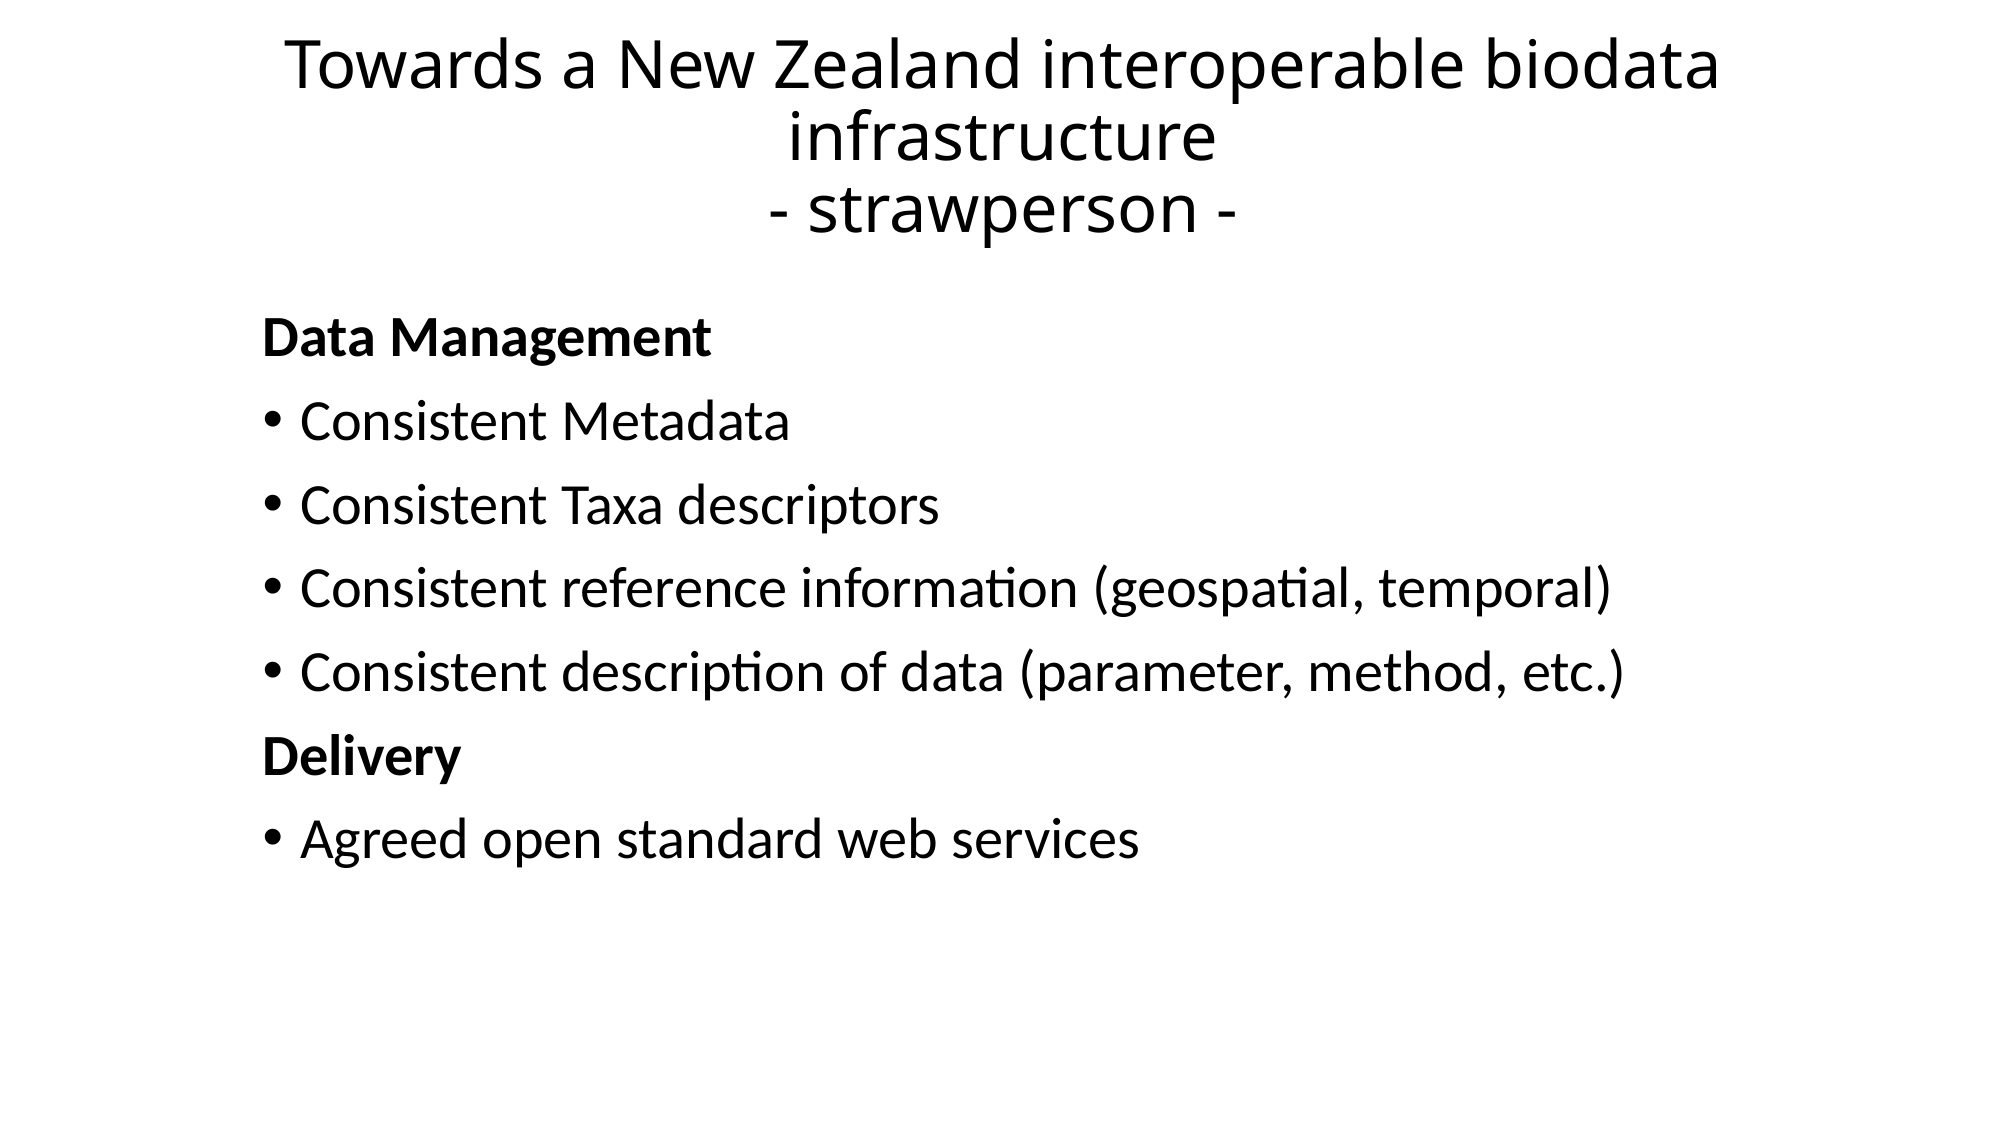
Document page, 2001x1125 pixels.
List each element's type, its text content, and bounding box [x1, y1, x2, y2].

title Towards a New Zealand interoperable biodata infrastructure - strawperson - [107, 45, 1900, 233]
list Data Management Consistent Metadata Consistent Taxa descriptors Consistent reference information (geospatial, temporal) Consistent description of data (parameter, method, etc.) Delivery Agreed open standard web services [247, 299, 1709, 916]
